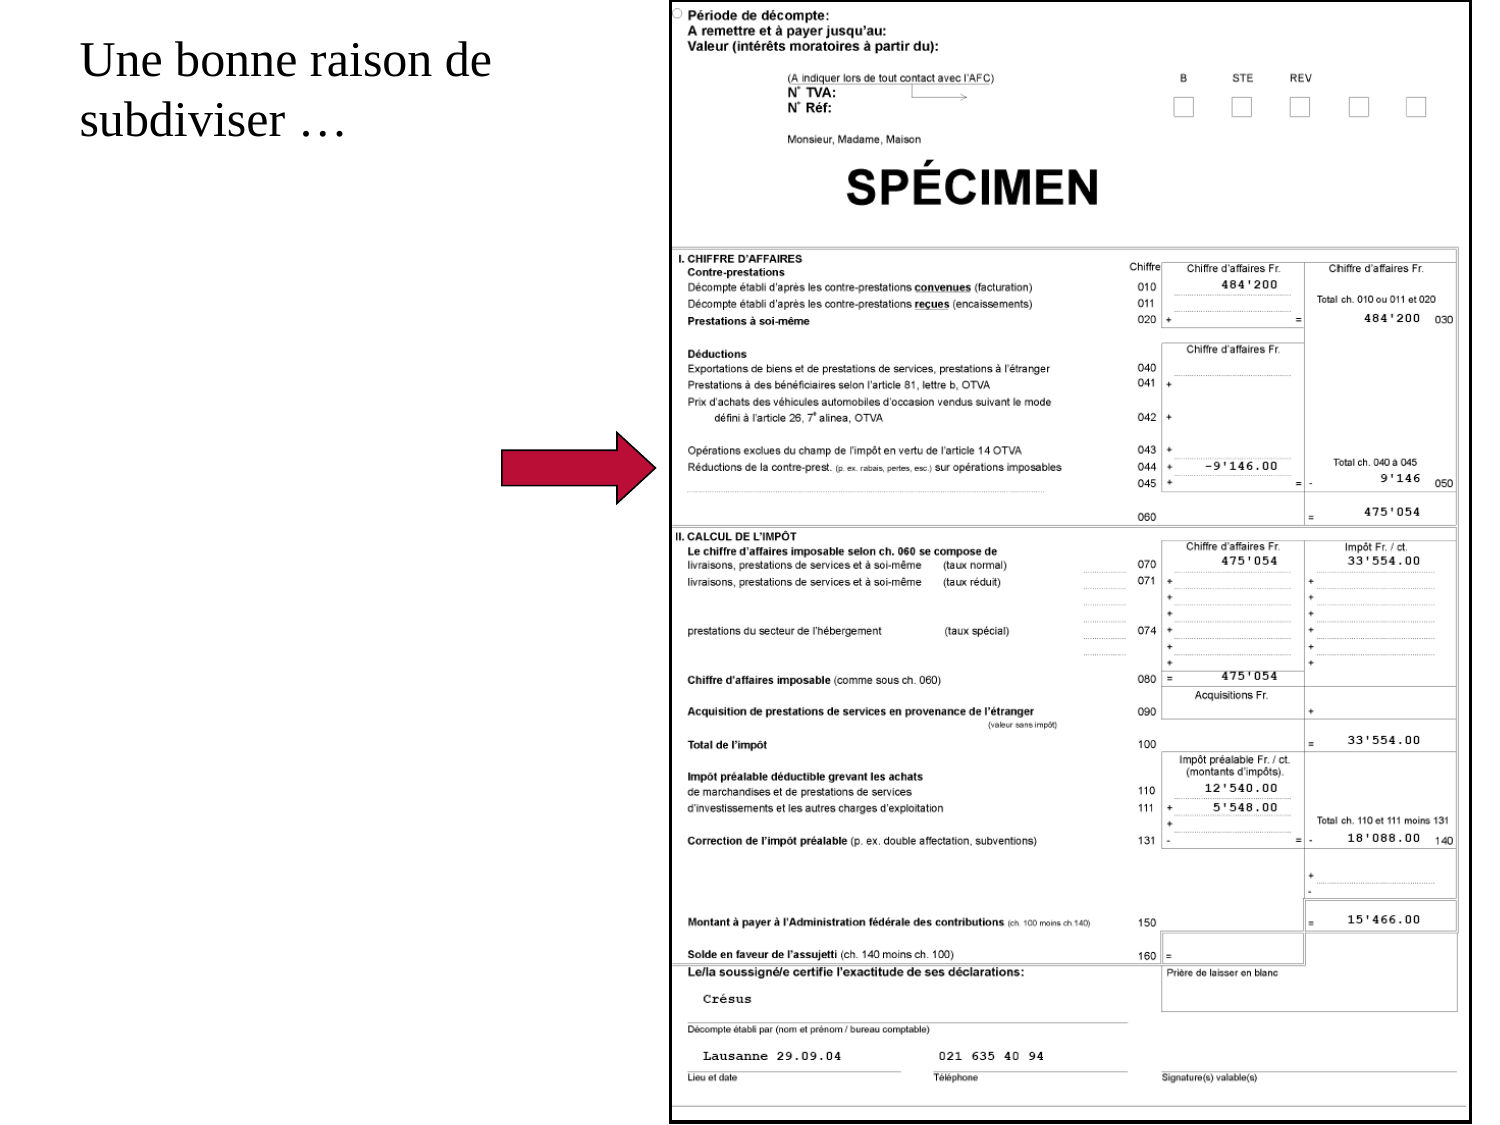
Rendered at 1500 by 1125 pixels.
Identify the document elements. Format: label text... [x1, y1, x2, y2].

text_box Une bonne raison de subdiviser … [64, 18, 609, 154]
picture [670, 0, 1466, 1113]
text_box [670, 0, 1471, 1123]
text_box [501, 432, 656, 504]
